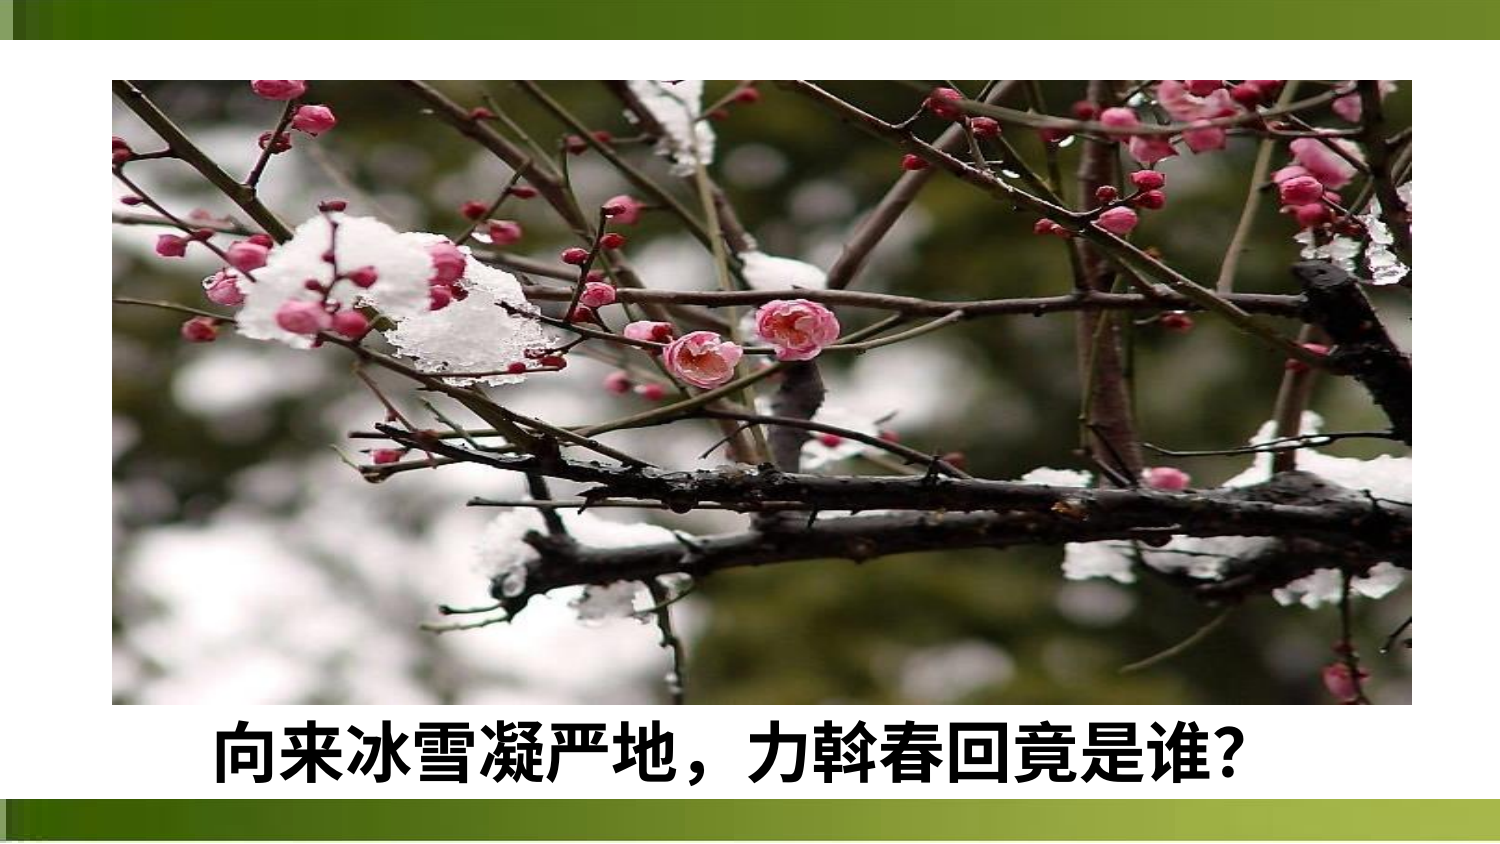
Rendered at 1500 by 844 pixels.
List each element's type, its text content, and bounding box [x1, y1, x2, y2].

text_box 向来冰雪凝严地，力斡春回竟是谁？ [196, 714, 1304, 798]
picture [0, 799, 1500, 843]
picture [111, 79, 1412, 706]
picture [0, 0, 1500, 40]
